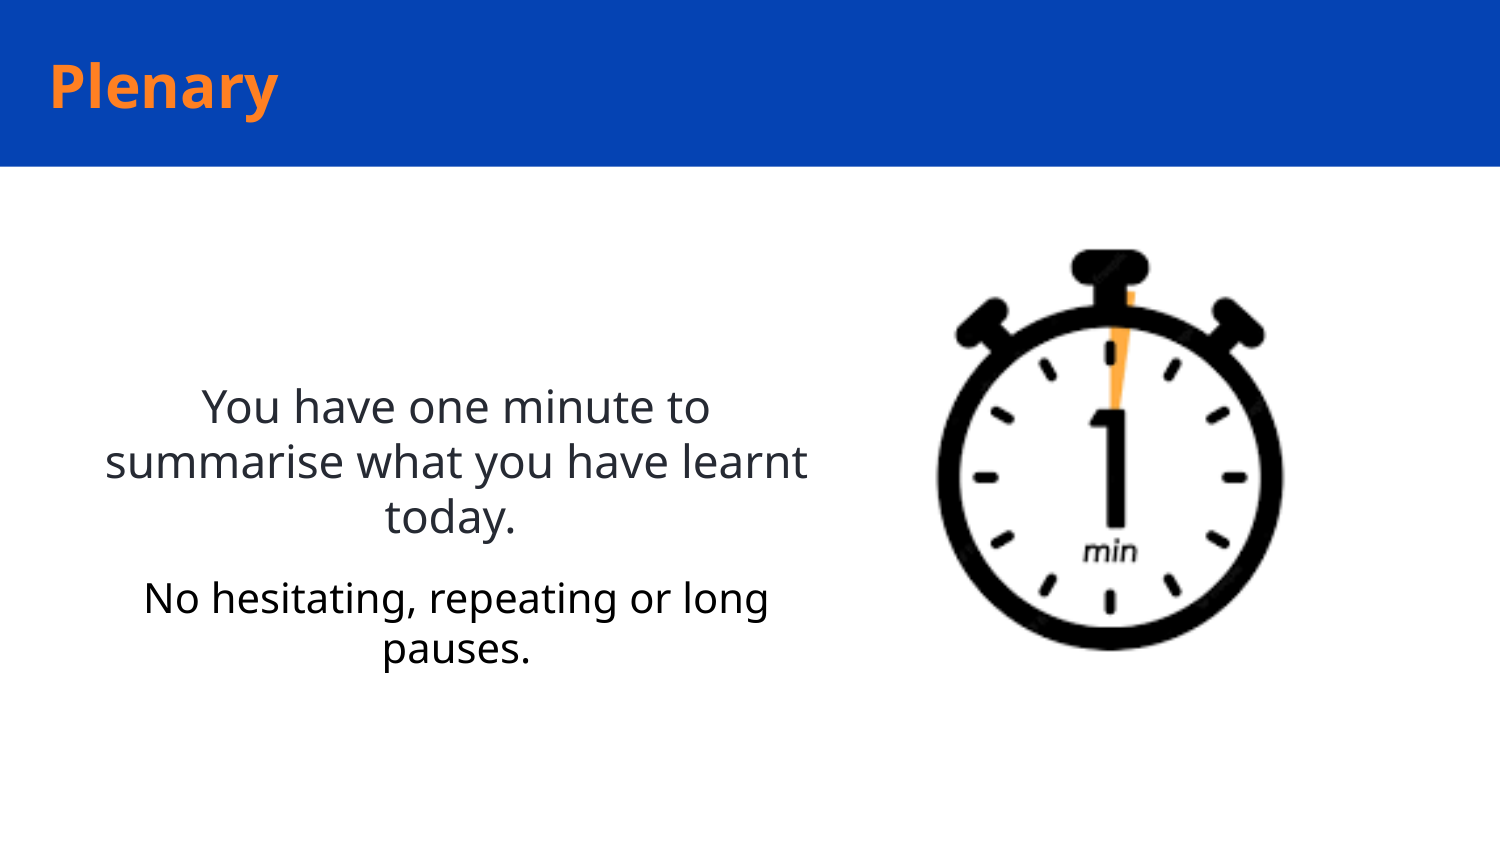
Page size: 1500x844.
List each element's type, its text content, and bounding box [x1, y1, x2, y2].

title Plenary [33, 41, 1331, 127]
text_box What are the three most important messages that you’ll take away from this lesson? [70, 202, 576, 508]
text_box You have one minute to summarise what you have learnt today. No hesitating, repeating or long pauses. [83, 362, 830, 688]
picture [906, 229, 1315, 667]
